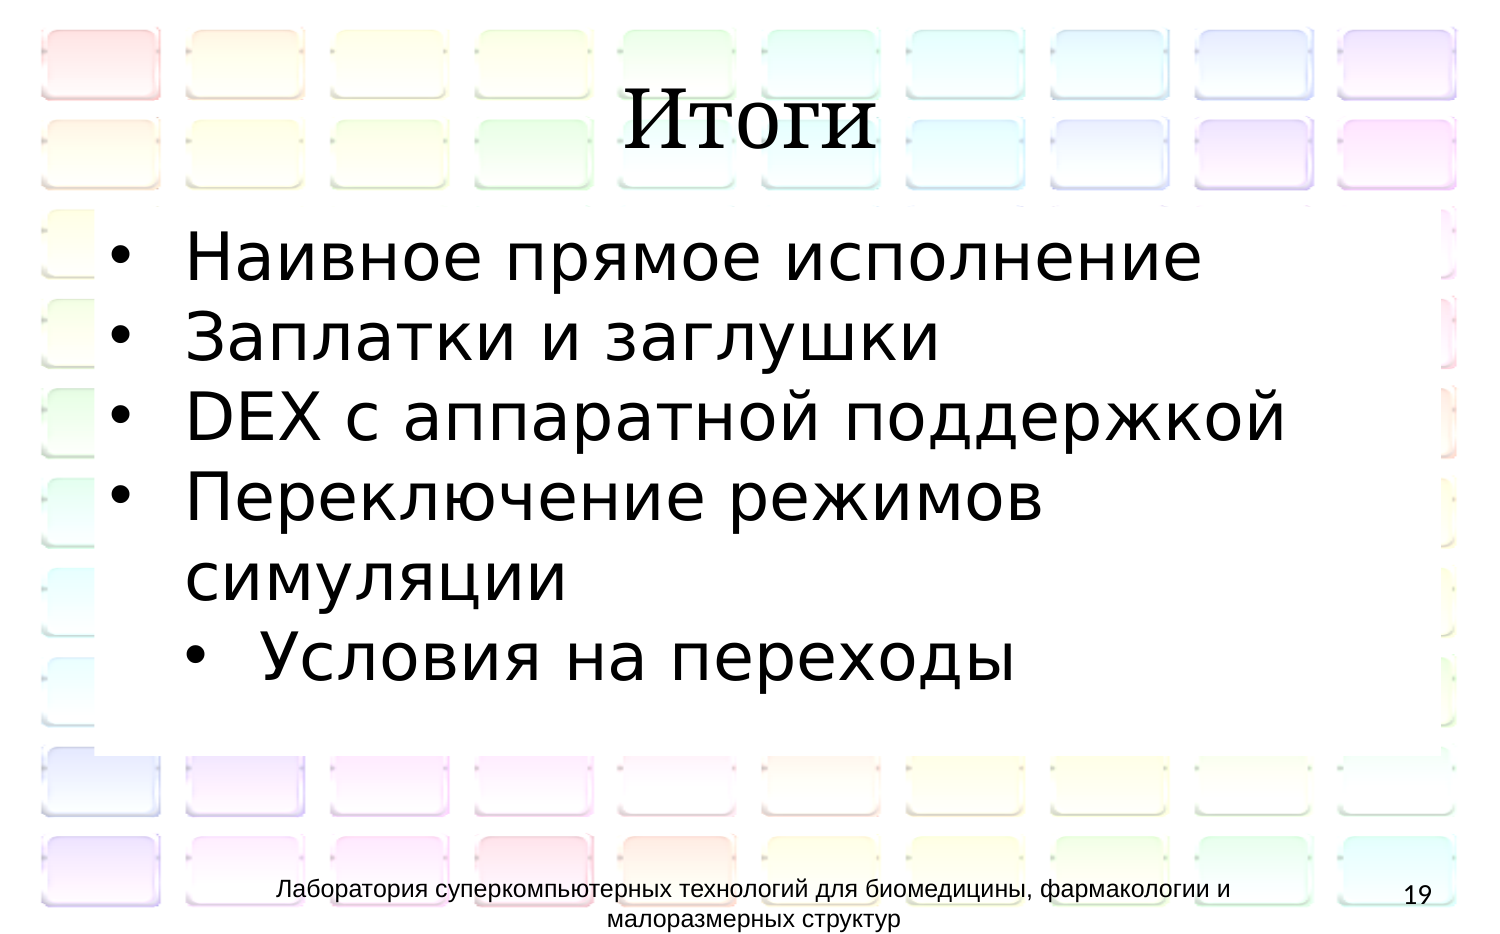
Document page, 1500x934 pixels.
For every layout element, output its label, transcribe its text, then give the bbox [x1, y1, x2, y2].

picture [0, 0, 1500, 934]
text_box Итоги [74, 37, 1425, 193]
text_box Наивное прямое исполнение Заплатки и заглушки DEX с аппаратной поддержкой Переключение режимов симуляции Условия на переходы [92, 205, 1443, 758]
text_box Лаборатория суперкомпьютерных технологий для биомедицины, фармакологии и малоразмерных структур [171, 864, 1338, 915]
text_box 19 [1387, 868, 1473, 918]
